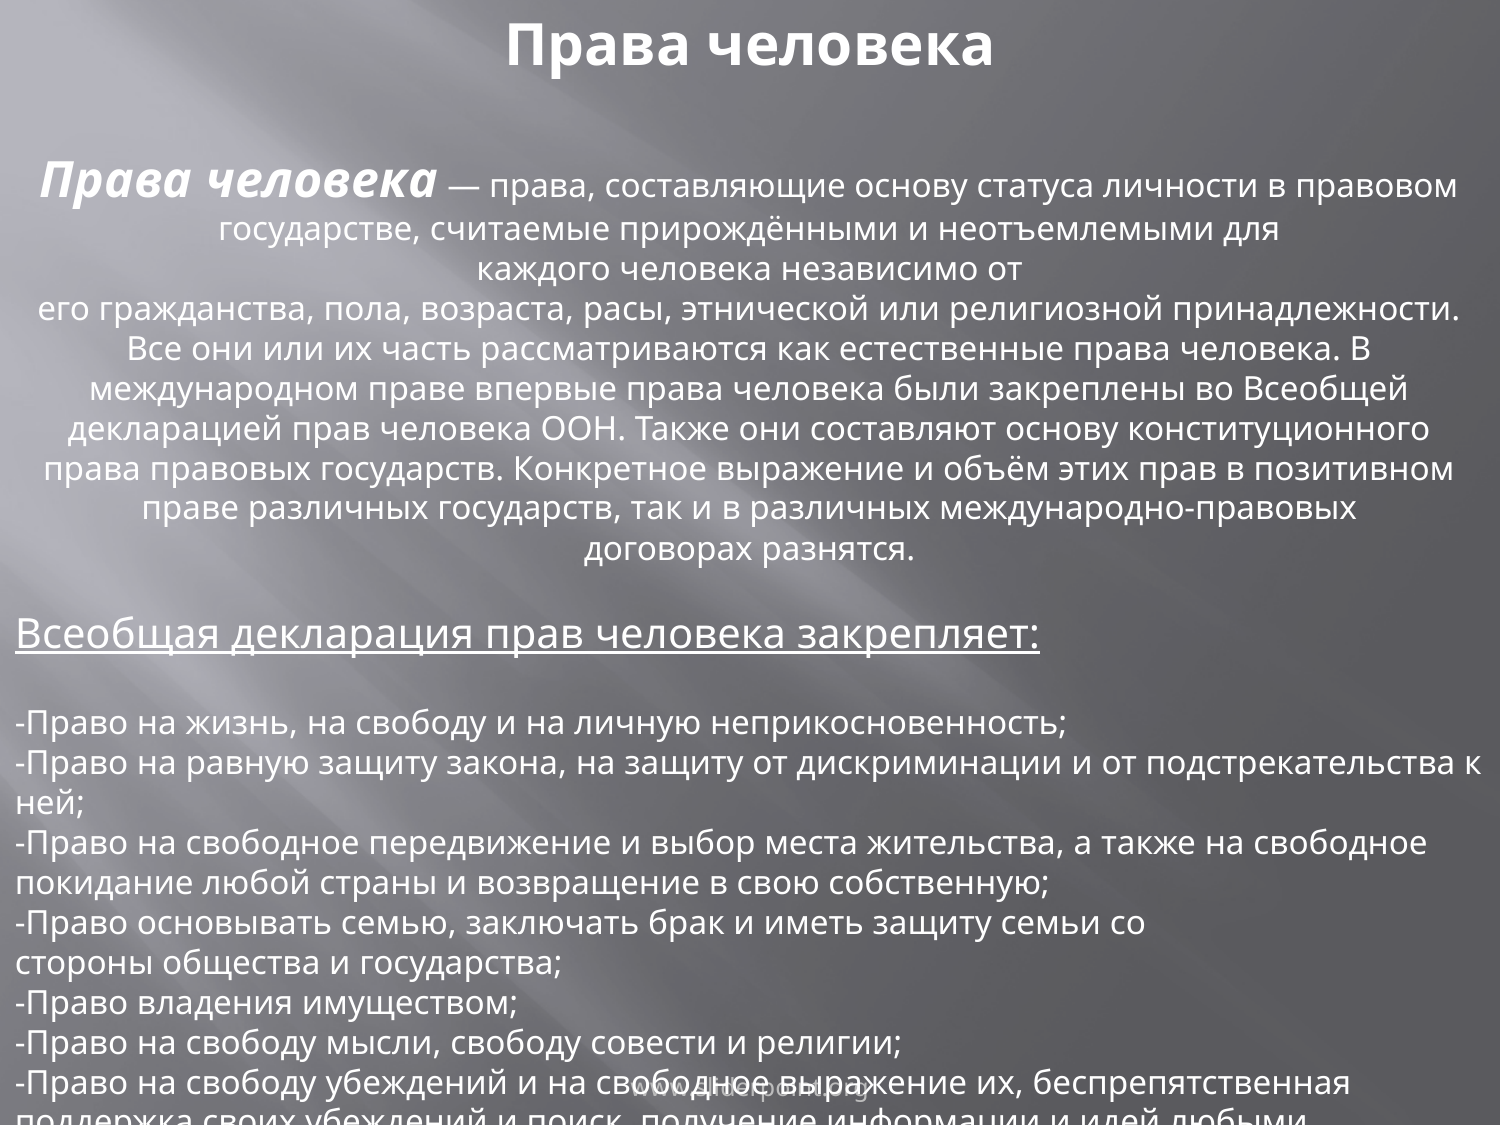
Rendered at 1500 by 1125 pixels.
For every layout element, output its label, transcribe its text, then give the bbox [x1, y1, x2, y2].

text_box Права человека Права человека — права, составляющие основу статуса личности в правовом государстве, считаемые прирождёнными и неотъемлемыми для каждого человека независимо от его гражданства, пола, возраста, расы, этнической или религиозной принадлежности. Все они или их часть рассматриваются как естественные права человека. В международном праве впервые права человека были закреплены во Всеобщей декларацией прав человека ООН. Также они составляют основу конституционного права правовых государств. Конкретное выражение и объём этих прав в позитивном праве различных государств, так и в различных международно-правовых договорах разнятся. Всеобщая декларация прав человека закрепляет: -Право на жизнь, на свободу и на личную неприкосновенность; -Право на равную защиту закона, на защиту от дискриминации и от подстрекательства к ней; -Право на свободное передвижение и выбор места жительства, а также на свободное покидание любой страны и возвращение в свою собственную; -Право основывать семью, заключать брак и иметь защиту семьи со стороны общества и государства; -Право владения имуществом; -Право на свободу мысли, свободу совести и религии; -Право на свободу убеждений и на свободное выражение их, беспрепятственная поддержка своих убеждений и поиск, получение информации и идей любыми средствами; -Право на труд, на свободный выбор работы, на справедливые и благоприятные условия труда и на защиту от безработицы; -Право на образование. [0, 0, 1500, 1125]
footer www.sliderpoint.org [512, 1052, 988, 1113]
